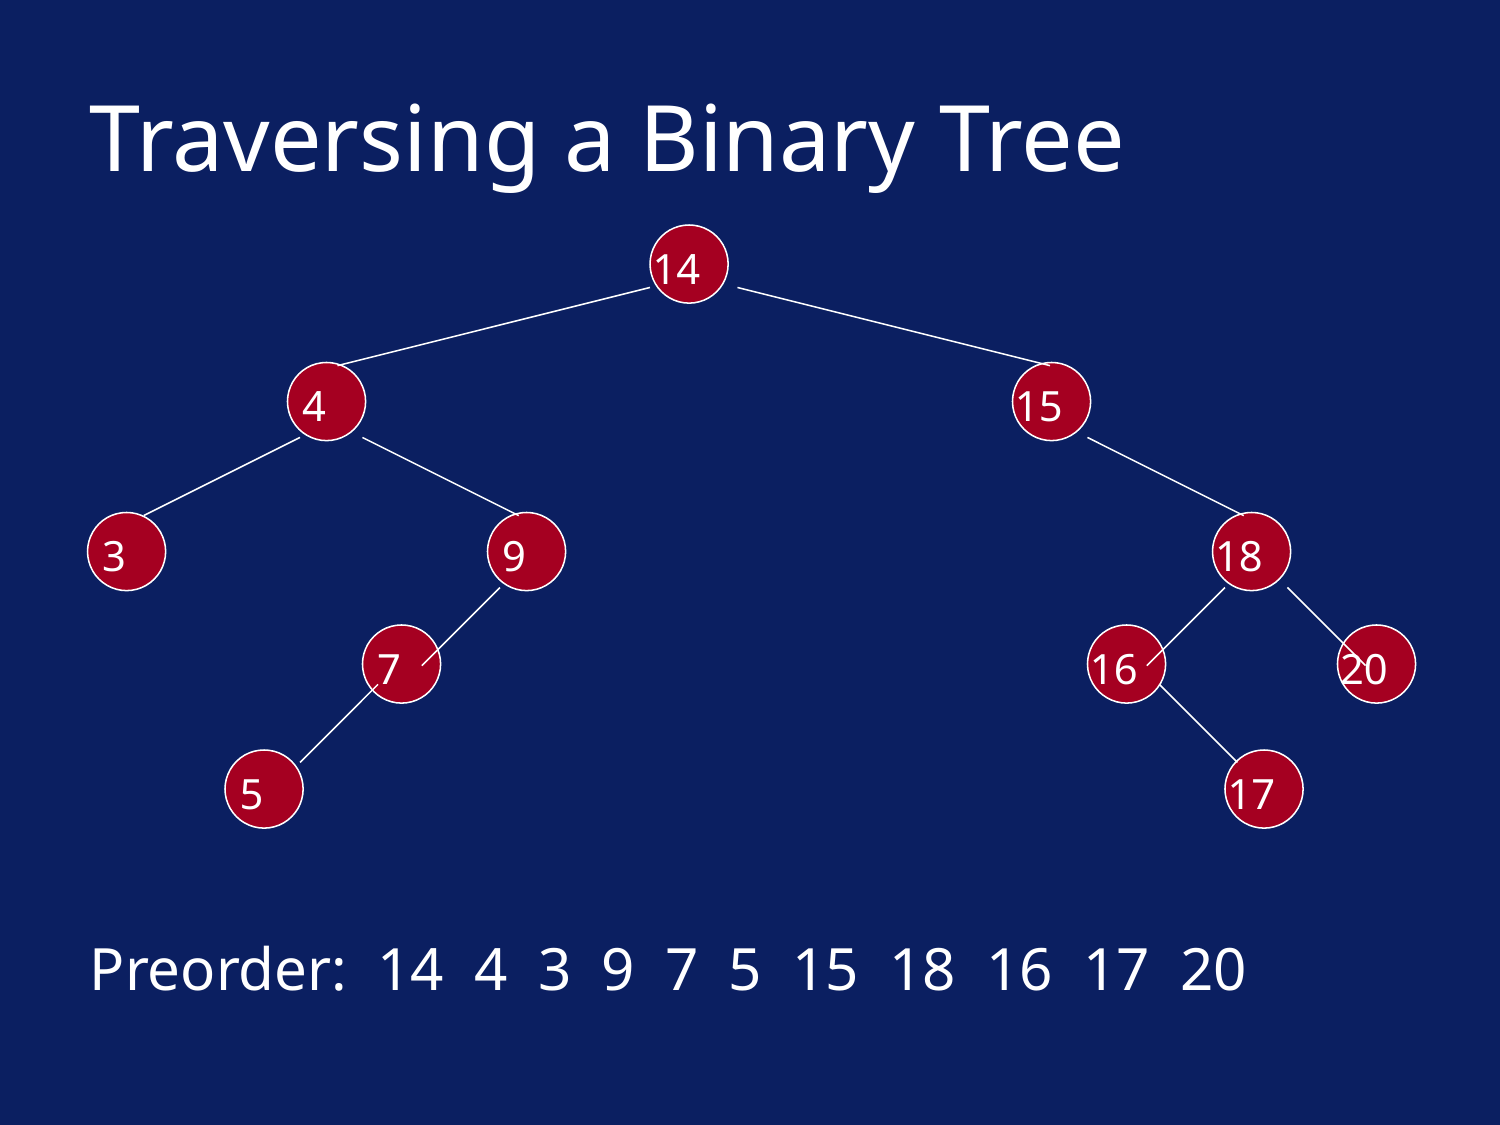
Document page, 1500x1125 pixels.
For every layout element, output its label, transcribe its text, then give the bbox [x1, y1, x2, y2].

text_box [74, 224, 1416, 839]
list Preorder: 14 4 3 9 7 5 15 18 16 17 20 [74, 924, 1425, 1038]
title Traversing a Binary Tree [74, 59, 1425, 210]
